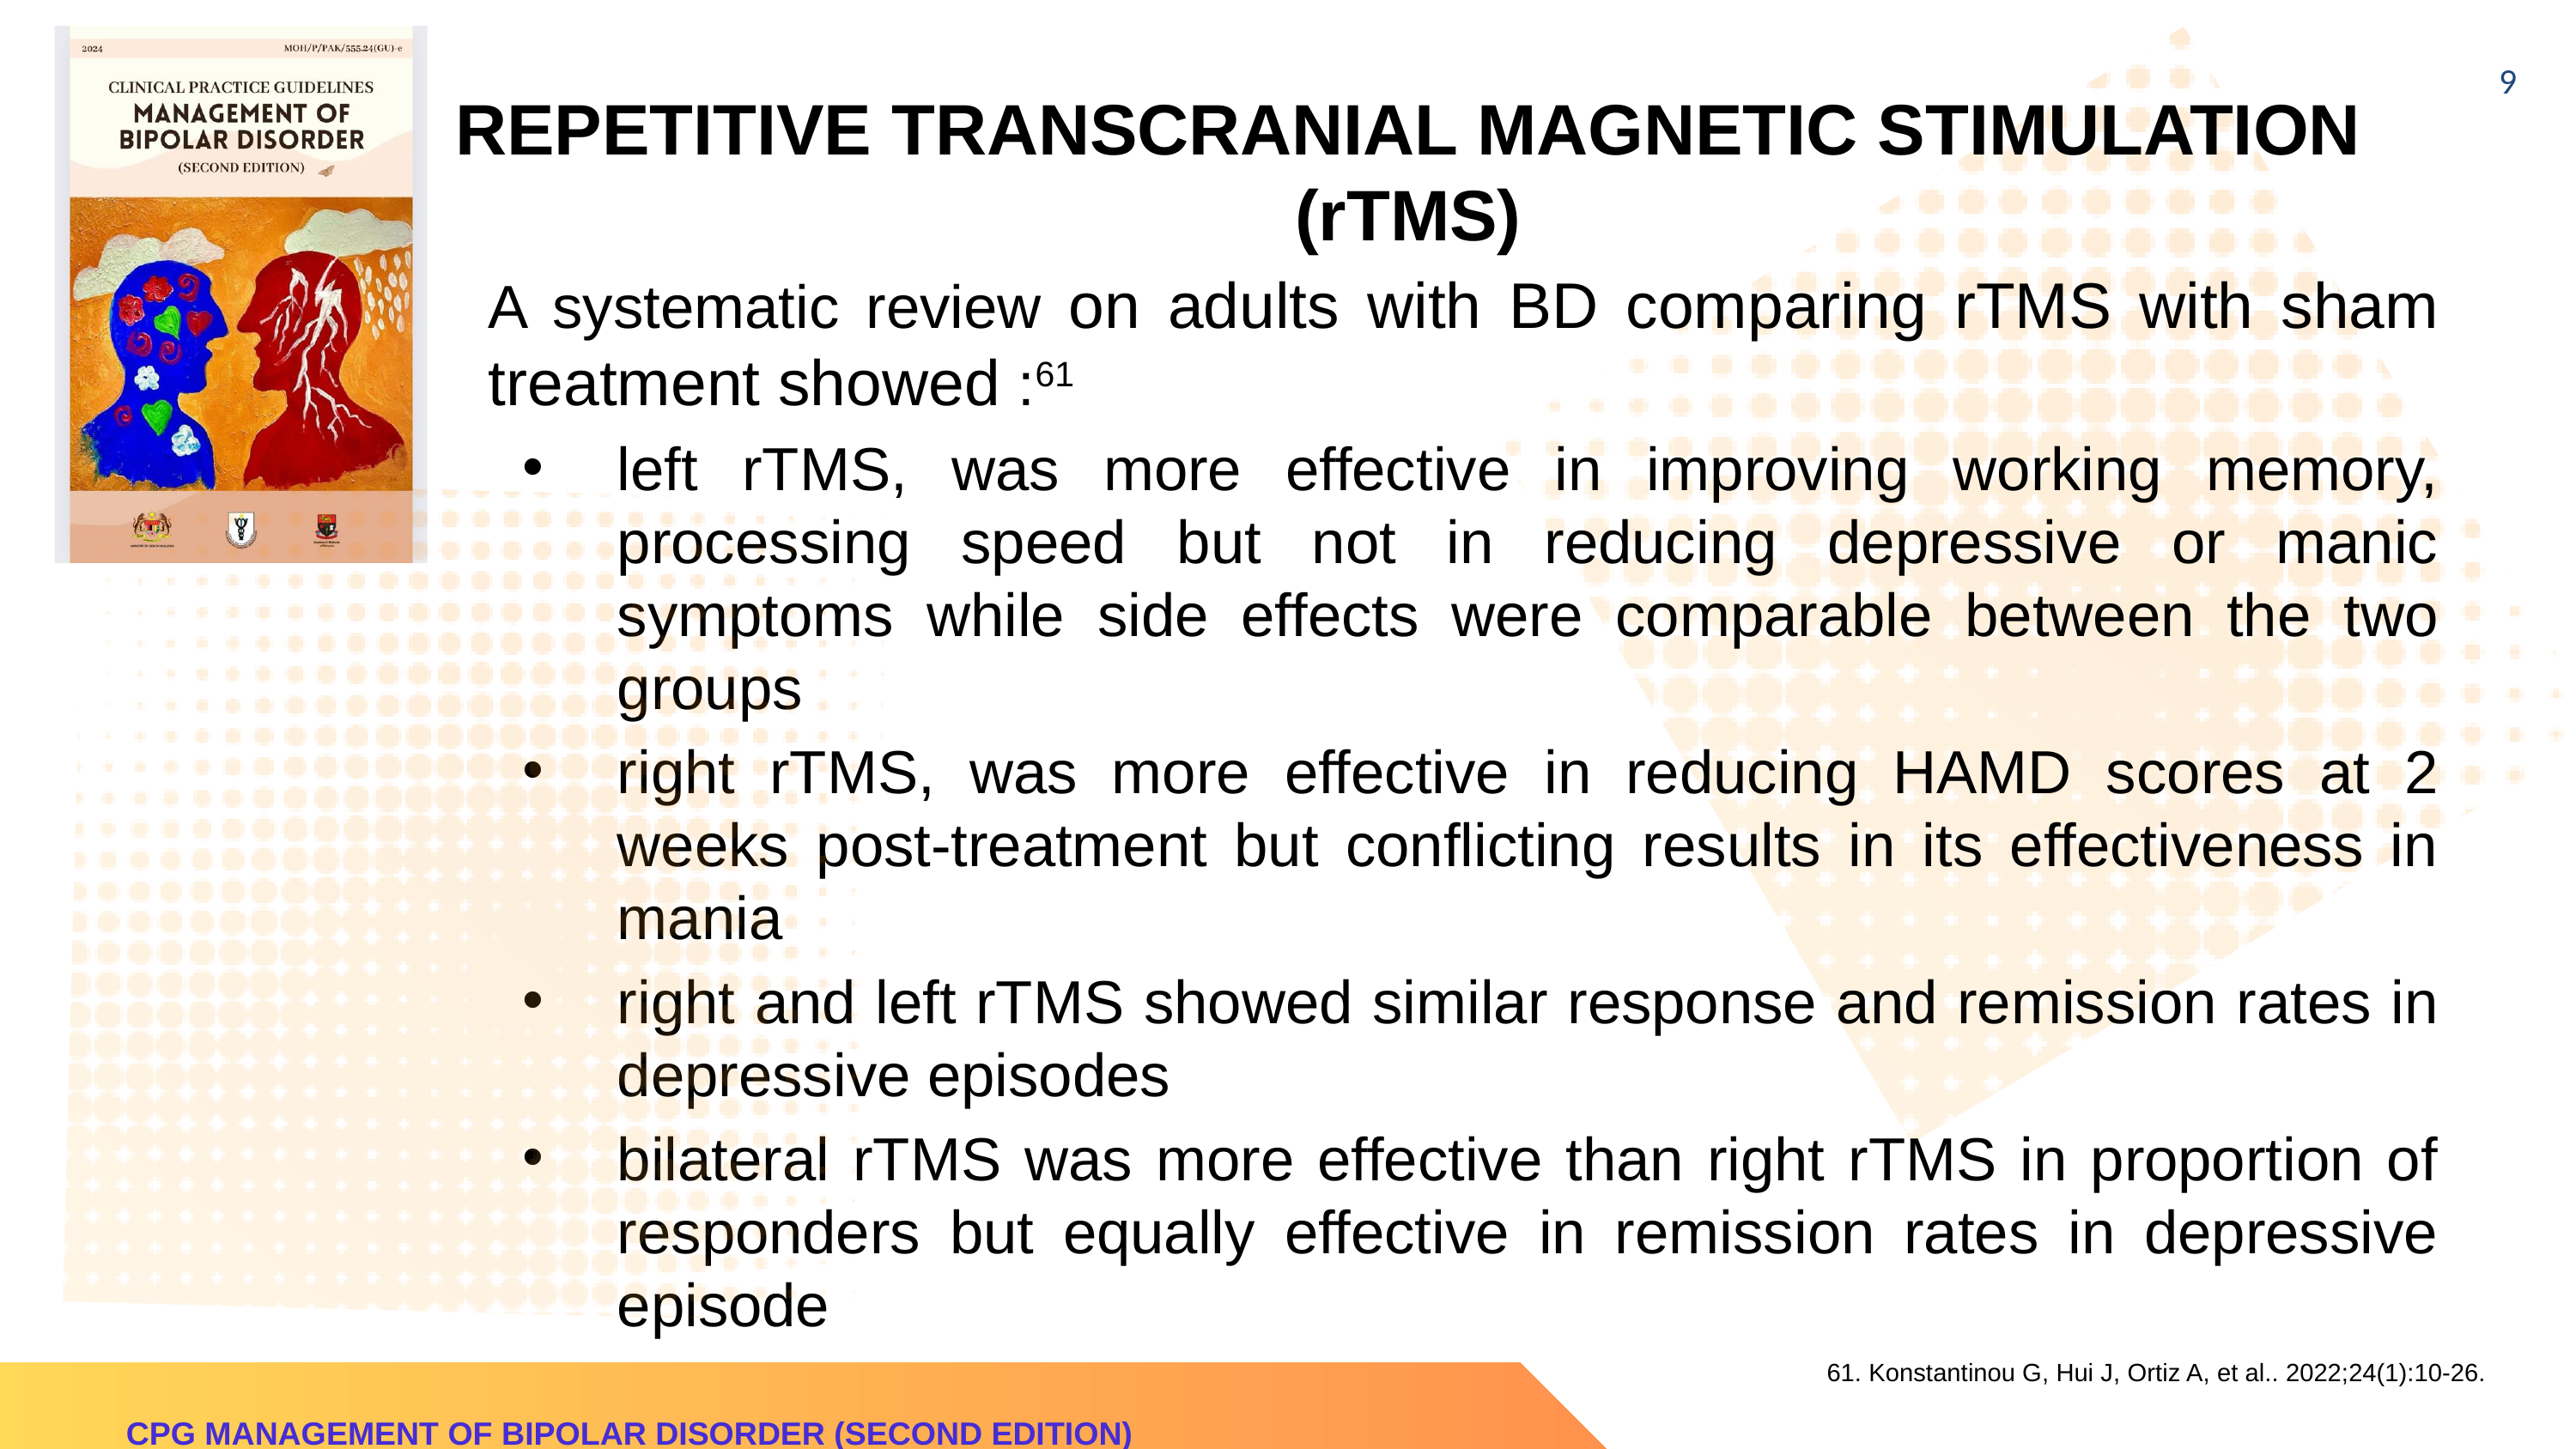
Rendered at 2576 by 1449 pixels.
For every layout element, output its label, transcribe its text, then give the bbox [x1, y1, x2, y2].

slide_number 9 [2375, 24, 2530, 136]
text_box [62, 480, 889, 1324]
title REPETITIVE TRANSCRANIAL MAGNETIC STIMULATION (rTMS) [374, 143, 2443, 281]
list A systematic review on adults with BD comparing rTMS with sham treatment showed :61 left rTMS, was more effective in improving working memory, processing speed but not in reducing depressive or manic symptoms while side effects were comparable between the two groups right rTMS, was more effective in reducing HAMD scores at 2 weeks post-treatment but conflicting results in its effectiveness in mania right and left rTMS showed similar response and remission rates in depressive episodes bilateral rTMS was more effective than right rTMS in proportion of responders but equally effective in remission rates in depressive episode [475, 257, 2453, 1333]
text_box CPG MANAGEMENT OF BIPOLAR DISORDER (SECOND EDITION) [0, 1410, 1332, 1449]
text_box 61. Konstantinou G, Hui J, Ortiz A, et al.. 2022;24(1):10-26. [1814, 1349, 2576, 1393]
picture [54, 26, 428, 563]
